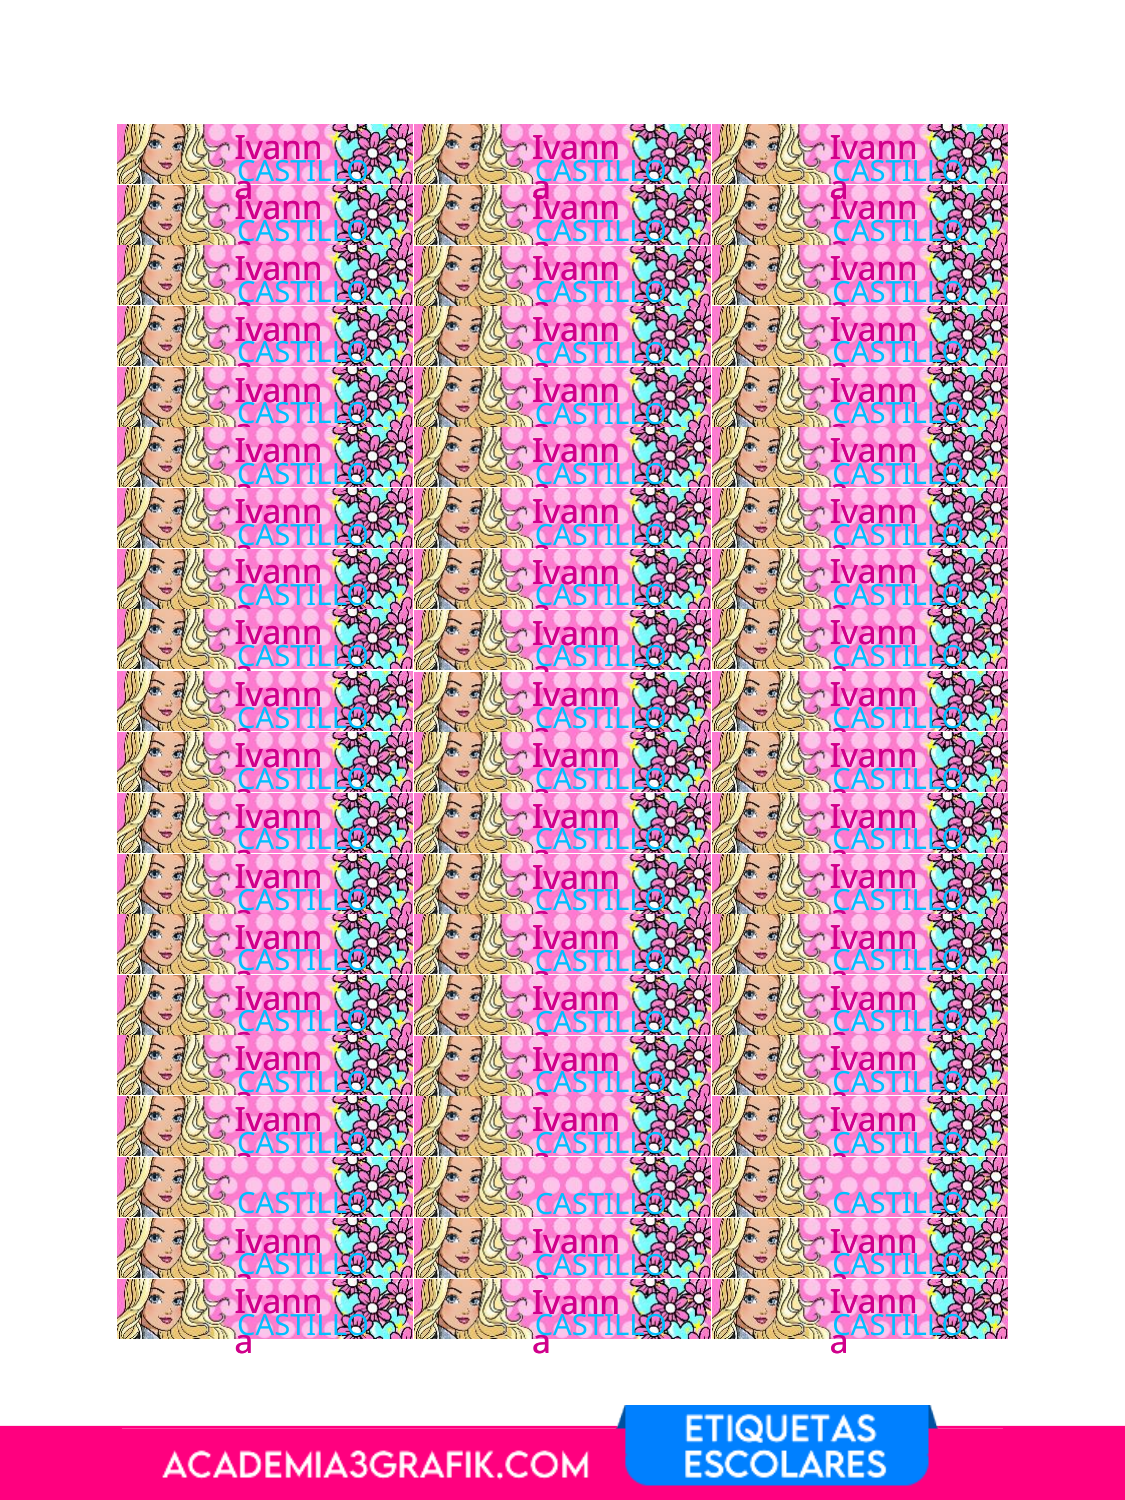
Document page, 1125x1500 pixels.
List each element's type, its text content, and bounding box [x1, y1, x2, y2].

picture [541, 660, 554, 666]
picture [839, 1329, 852, 1333]
picture [570, 357, 583, 361]
picture [352, 284, 364, 299]
picture [414, 793, 539, 853]
picture [117, 732, 240, 792]
picture [620, 539, 631, 543]
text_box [517, 726, 644, 783]
picture [541, 722, 554, 726]
picture [839, 783, 852, 787]
picture [839, 235, 852, 239]
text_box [814, 239, 942, 296]
picture [598, 660, 607, 666]
picture [570, 965, 583, 969]
picture [244, 660, 257, 665]
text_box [219, 726, 347, 783]
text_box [814, 726, 942, 783]
text_box CASTILLO [519, 1339, 694, 1349]
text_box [517, 604, 644, 660]
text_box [814, 1273, 942, 1329]
picture [839, 478, 852, 482]
picture [352, 466, 364, 481]
picture [244, 296, 257, 300]
picture [855, 1086, 865, 1090]
picture [117, 1218, 413, 1339]
picture [244, 417, 257, 421]
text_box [517, 421, 644, 478]
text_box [814, 603, 942, 660]
picture [570, 660, 583, 666]
picture [570, 235, 583, 240]
picture [570, 904, 583, 908]
picture [338, 671, 413, 731]
picture [273, 296, 285, 300]
picture [300, 1025, 309, 1030]
picture [414, 549, 539, 609]
picture [855, 417, 865, 421]
picture [918, 478, 929, 482]
picture [541, 904, 554, 908]
picture [868, 660, 881, 664]
picture [244, 599, 257, 603]
picture [352, 710, 364, 725]
picture [273, 417, 285, 421]
picture [918, 296, 929, 300]
picture [273, 904, 285, 908]
picture [557, 1086, 567, 1091]
picture [260, 357, 270, 361]
picture [117, 854, 241, 974]
picture [260, 965, 270, 969]
picture [541, 235, 554, 240]
picture [933, 732, 1008, 792]
picture [414, 1157, 711, 1217]
picture [918, 539, 929, 543]
picture [868, 417, 881, 421]
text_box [814, 118, 942, 175]
picture [839, 904, 852, 908]
picture [620, 1026, 631, 1030]
picture [855, 1025, 865, 1030]
picture [322, 478, 334, 482]
picture [620, 357, 631, 361]
picture [884, 660, 892, 665]
picture [541, 599, 554, 604]
picture [322, 843, 334, 848]
picture [338, 549, 413, 669]
picture [635, 793, 711, 853]
picture [557, 599, 567, 604]
picture [620, 478, 631, 482]
picture [117, 975, 241, 1095]
picture [300, 1195, 309, 1212]
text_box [219, 665, 347, 722]
picture [570, 478, 583, 482]
picture [868, 235, 881, 239]
picture [620, 1086, 631, 1091]
picture [855, 539, 865, 543]
picture [414, 185, 539, 245]
picture [244, 1025, 257, 1030]
picture [712, 124, 1008, 305]
picture [273, 1025, 285, 1030]
picture [244, 1086, 257, 1090]
picture [570, 783, 583, 787]
picture [896, 843, 905, 848]
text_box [814, 969, 942, 1025]
picture [117, 124, 413, 305]
picture [322, 660, 334, 665]
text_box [219, 787, 347, 843]
picture [918, 1025, 929, 1030]
picture [855, 904, 865, 908]
picture [273, 722, 285, 726]
picture [338, 732, 413, 792]
picture [541, 965, 554, 969]
picture [918, 235, 929, 239]
picture [712, 549, 836, 669]
picture [635, 549, 711, 609]
picture [300, 1268, 309, 1273]
picture [598, 599, 607, 604]
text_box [219, 421, 347, 478]
picture [244, 1268, 257, 1273]
picture [557, 660, 568, 666]
picture [868, 843, 881, 847]
picture [635, 610, 711, 670]
picture [414, 610, 540, 670]
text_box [517, 240, 644, 296]
picture [352, 163, 364, 178]
picture [884, 1025, 892, 1030]
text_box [517, 666, 644, 722]
picture [352, 1317, 364, 1332]
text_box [219, 482, 347, 539]
picture [712, 854, 836, 974]
picture [352, 1256, 364, 1271]
picture [352, 223, 364, 238]
picture [117, 1096, 413, 1156]
picture [352, 771, 364, 786]
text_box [219, 184, 347, 235]
picture [541, 1269, 554, 1273]
picture [244, 904, 257, 908]
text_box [219, 969, 347, 1025]
picture [542, 844, 554, 848]
picture [414, 367, 538, 487]
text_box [814, 361, 942, 417]
picture [352, 892, 364, 907]
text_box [517, 543, 644, 599]
picture [868, 1147, 881, 1151]
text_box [219, 603, 347, 660]
picture [620, 296, 631, 300]
picture [855, 1207, 865, 1212]
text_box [517, 361, 644, 418]
picture [918, 660, 929, 665]
picture [855, 478, 865, 482]
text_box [517, 1091, 644, 1147]
picture [414, 1036, 711, 1156]
picture [933, 854, 1008, 974]
picture [322, 722, 334, 726]
picture [541, 1086, 554, 1091]
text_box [814, 543, 942, 599]
picture [855, 783, 865, 787]
picture [300, 843, 309, 848]
picture [635, 488, 711, 548]
picture [541, 296, 554, 300]
picture [352, 405, 364, 420]
picture [414, 1218, 538, 1278]
picture [541, 1026, 554, 1030]
picture [352, 648, 364, 663]
picture [620, 235, 631, 240]
picture [322, 357, 334, 361]
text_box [814, 1212, 942, 1268]
picture [570, 1086, 583, 1091]
picture [896, 1025, 905, 1030]
picture [635, 246, 711, 366]
picture [557, 844, 567, 848]
picture [918, 965, 929, 969]
picture [541, 539, 554, 543]
picture [620, 783, 631, 787]
picture [839, 599, 852, 603]
picture [933, 793, 1008, 853]
picture [884, 843, 892, 848]
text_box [517, 1273, 644, 1329]
picture [868, 722, 881, 726]
picture [839, 843, 852, 847]
picture [712, 488, 835, 548]
picture [839, 296, 852, 300]
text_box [814, 300, 942, 357]
picture [635, 672, 711, 792]
picture [322, 599, 334, 603]
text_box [219, 361, 347, 417]
picture [712, 1096, 1008, 1156]
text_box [814, 908, 942, 965]
picture [414, 488, 538, 548]
picture [918, 599, 929, 603]
picture [322, 1268, 334, 1273]
picture [933, 306, 1008, 366]
picture [260, 1268, 270, 1273]
picture [352, 831, 364, 846]
picture [322, 965, 334, 969]
picture [273, 235, 285, 239]
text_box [517, 482, 644, 539]
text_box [814, 787, 942, 843]
text_box CASTILLO [222, 1339, 396, 1349]
picture [933, 488, 1008, 548]
picture [260, 1025, 270, 1030]
picture [855, 843, 865, 848]
picture [570, 296, 583, 300]
picture [839, 1268, 852, 1272]
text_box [517, 119, 644, 175]
picture [571, 844, 583, 848]
picture [322, 783, 334, 787]
picture [338, 488, 413, 548]
picture [570, 539, 583, 543]
picture [868, 1329, 881, 1333]
picture [620, 844, 631, 848]
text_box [814, 1090, 942, 1147]
picture [244, 478, 257, 482]
picture [557, 235, 567, 240]
picture [260, 660, 270, 665]
picture [352, 1013, 364, 1028]
picture [260, 843, 270, 848]
picture [896, 1268, 905, 1273]
picture [868, 1086, 881, 1090]
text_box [219, 1273, 347, 1329]
picture [414, 124, 711, 184]
picture [414, 854, 538, 974]
picture [300, 660, 309, 665]
picture [868, 539, 881, 543]
picture [322, 1086, 334, 1090]
picture [868, 1025, 881, 1029]
picture [338, 854, 413, 974]
picture [338, 367, 413, 487]
picture [712, 1218, 1008, 1339]
picture [620, 1269, 631, 1273]
picture [868, 296, 881, 300]
picture [414, 975, 538, 1035]
picture [117, 1157, 413, 1217]
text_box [517, 787, 644, 844]
picture [273, 660, 285, 665]
picture [620, 722, 631, 726]
picture [273, 357, 285, 361]
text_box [219, 1090, 347, 1147]
picture [541, 357, 554, 361]
picture [933, 671, 1008, 731]
picture [839, 660, 852, 664]
picture [273, 843, 285, 848]
picture [273, 783, 285, 787]
picture [352, 344, 364, 359]
picture [117, 306, 241, 366]
picture [620, 904, 631, 908]
picture [896, 660, 905, 665]
picture [855, 722, 865, 726]
picture [918, 417, 929, 421]
picture [598, 235, 607, 240]
picture [620, 965, 631, 969]
picture [868, 175, 881, 179]
picture [273, 599, 285, 603]
picture [244, 539, 257, 543]
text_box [517, 848, 644, 904]
picture [117, 367, 240, 487]
picture [322, 1025, 334, 1030]
picture [117, 671, 240, 731]
picture [839, 1086, 852, 1090]
picture [855, 296, 865, 300]
picture [712, 367, 835, 487]
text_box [814, 1030, 942, 1086]
picture [586, 235, 594, 240]
picture [570, 1269, 583, 1273]
picture [918, 1086, 929, 1090]
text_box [814, 184, 942, 235]
picture [635, 185, 711, 245]
picture [918, 843, 929, 848]
picture [918, 722, 929, 726]
picture [839, 175, 852, 179]
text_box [517, 300, 644, 357]
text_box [219, 543, 347, 599]
picture [712, 732, 835, 792]
picture [712, 793, 836, 853]
picture [839, 722, 852, 726]
picture [598, 1086, 607, 1091]
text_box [219, 848, 347, 904]
picture [855, 357, 865, 361]
picture [712, 1157, 1008, 1217]
picture [541, 478, 554, 482]
picture [712, 671, 835, 731]
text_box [517, 908, 644, 965]
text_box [814, 848, 942, 904]
picture [122, 1405, 1003, 1500]
picture [585, 660, 594, 666]
picture [338, 975, 413, 1095]
picture [273, 1086, 285, 1090]
picture [570, 599, 583, 604]
picture [933, 367, 1008, 487]
picture [244, 783, 257, 787]
picture [352, 527, 364, 542]
picture [933, 549, 1008, 669]
picture [352, 1074, 364, 1089]
picture [322, 417, 334, 421]
picture [918, 904, 929, 908]
picture [855, 235, 865, 239]
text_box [517, 1030, 644, 1086]
picture [260, 1207, 270, 1212]
picture [245, 357, 256, 361]
picture [322, 539, 334, 543]
picture [570, 722, 583, 726]
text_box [219, 1030, 347, 1086]
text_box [219, 1212, 347, 1268]
picture [244, 235, 257, 239]
picture [273, 478, 285, 482]
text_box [219, 239, 347, 296]
picture [338, 306, 413, 366]
picture [884, 1268, 892, 1273]
picture [273, 1268, 285, 1273]
picture [570, 1026, 583, 1030]
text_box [814, 482, 942, 539]
picture [918, 1268, 929, 1273]
picture [712, 306, 836, 366]
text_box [219, 908, 347, 965]
picture [855, 965, 865, 969]
picture [414, 672, 538, 792]
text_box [517, 184, 644, 235]
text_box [517, 969, 644, 1026]
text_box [219, 300, 347, 357]
picture [352, 1135, 364, 1150]
picture [855, 599, 865, 603]
picture [322, 296, 334, 300]
picture [117, 488, 240, 548]
picture [352, 952, 364, 967]
picture [855, 1268, 865, 1273]
picture [868, 1268, 881, 1272]
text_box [814, 421, 942, 478]
picture [322, 904, 334, 908]
picture [635, 975, 711, 1035]
picture [352, 587, 364, 602]
picture [414, 1279, 711, 1339]
picture [868, 904, 881, 908]
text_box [814, 665, 942, 722]
picture [855, 660, 865, 665]
picture [839, 1025, 852, 1029]
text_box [219, 118, 347, 175]
text_box CASTILLO [817, 1339, 992, 1349]
picture [245, 965, 256, 969]
picture [868, 478, 881, 482]
picture [338, 793, 413, 853]
picture [586, 1086, 594, 1091]
picture [635, 854, 711, 974]
picture [839, 417, 852, 421]
picture [712, 975, 836, 1095]
picture [586, 599, 594, 604]
picture [868, 783, 881, 787]
picture [620, 660, 631, 666]
picture [839, 1147, 852, 1151]
picture [541, 783, 554, 787]
picture [273, 539, 285, 543]
picture [868, 599, 881, 603]
picture [244, 722, 257, 726]
picture [414, 246, 538, 366]
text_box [517, 1212, 644, 1269]
picture [839, 539, 852, 543]
picture [117, 793, 241, 853]
picture [117, 549, 241, 669]
picture [635, 1218, 711, 1278]
picture [918, 357, 929, 361]
picture [322, 235, 334, 239]
picture [620, 599, 631, 604]
picture [244, 843, 257, 848]
picture [635, 367, 711, 487]
picture [933, 975, 1008, 1095]
picture [273, 965, 285, 969]
picture [918, 783, 929, 787]
